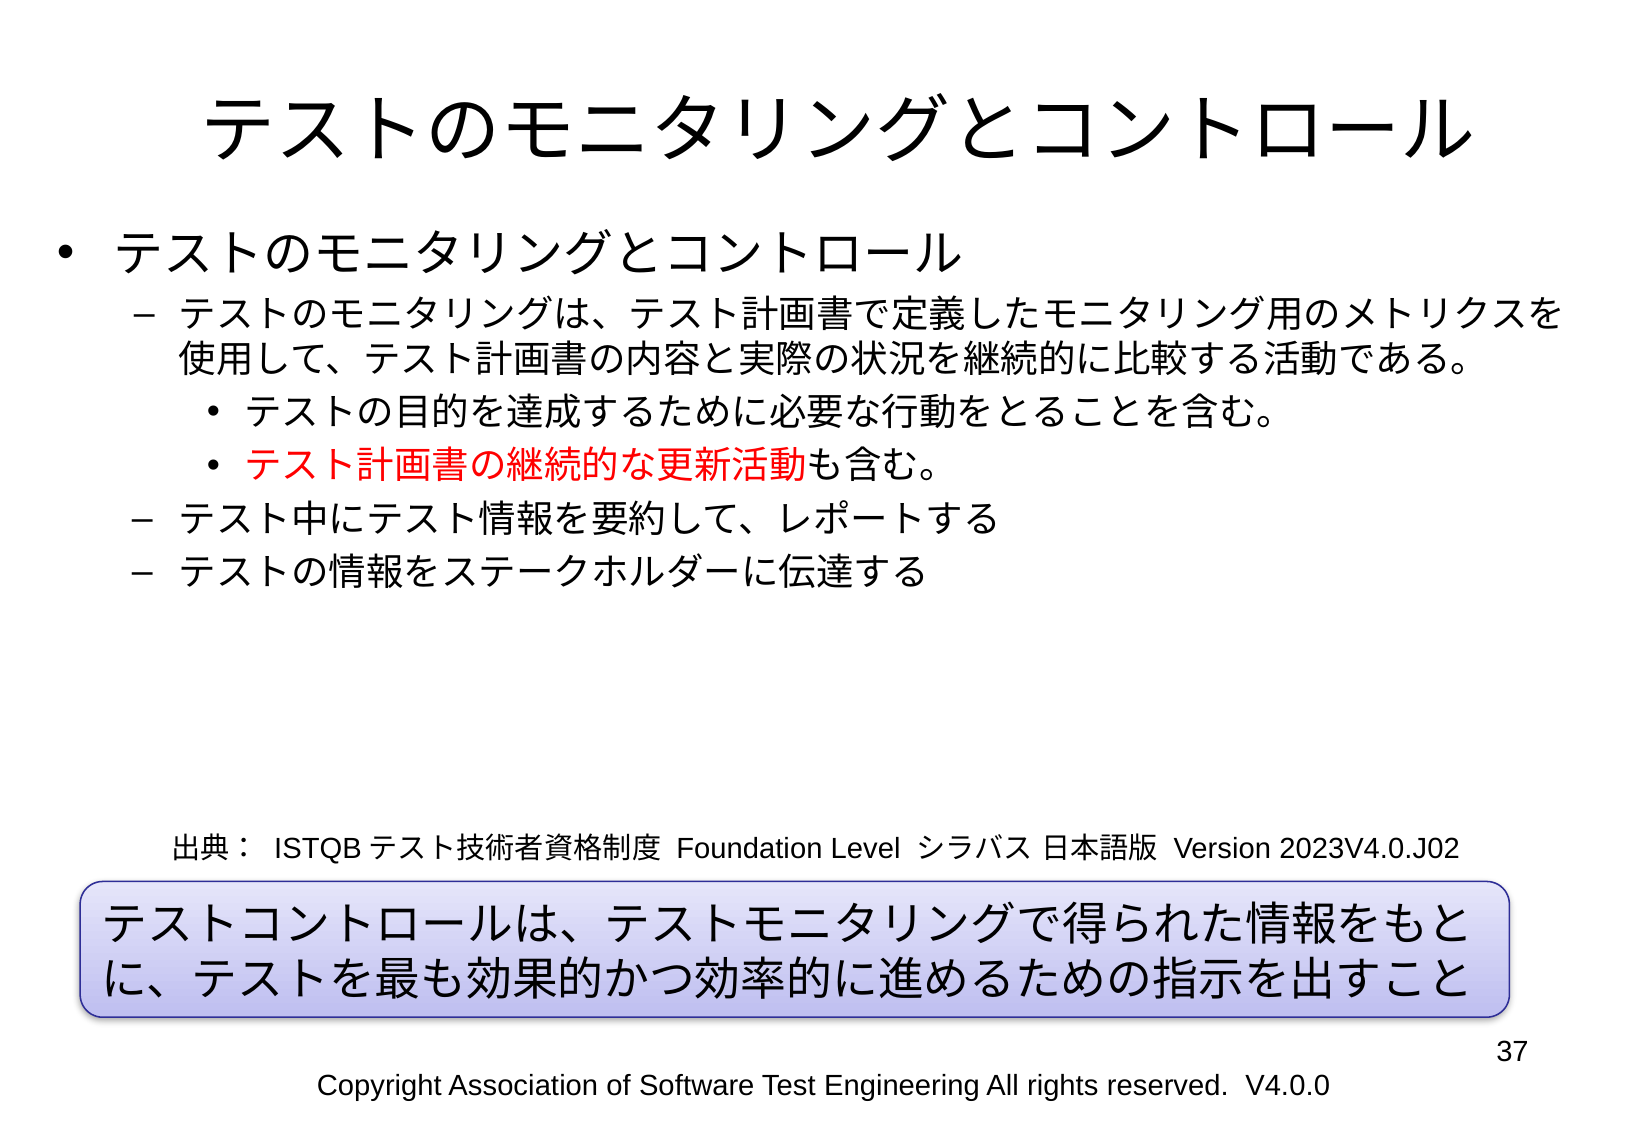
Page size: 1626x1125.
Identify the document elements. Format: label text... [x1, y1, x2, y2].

text_box テストコントロールは、テストモニタリングで得られた情報をもとに、テストを最も効果的かつ効率的に進めるための指示を出すこと [80, 881, 1510, 1018]
slide_number ‹#› [1164, 1024, 1544, 1103]
list テストのモニタリングとコントロール テストのモニタリングは、テスト計画書で定義したモニタリング用のメトリクスを使用して、テスト計画書の内容と実際の状況を継続的に比較する活動である。 テストの目的を達成するために必要な行動をとることを含む。 テスト計画書の継続的な更新活動も含む。 テスト中にテスト情報を要約して、レポートする テストの情報をステークホルダーに伝達する [41, 214, 1590, 911]
footer Copyright Association of Software Test Engineering All rights reserved. V4.0.0 [233, 1058, 1164, 1103]
text_box 出典： ISTQBテスト技術者資格制度 Foundation Level シラバス 日本語版 Version 2023V4.0.J02 [51, 822, 1580, 873]
title テストのモニタリングとコントロール [137, 87, 1538, 167]
